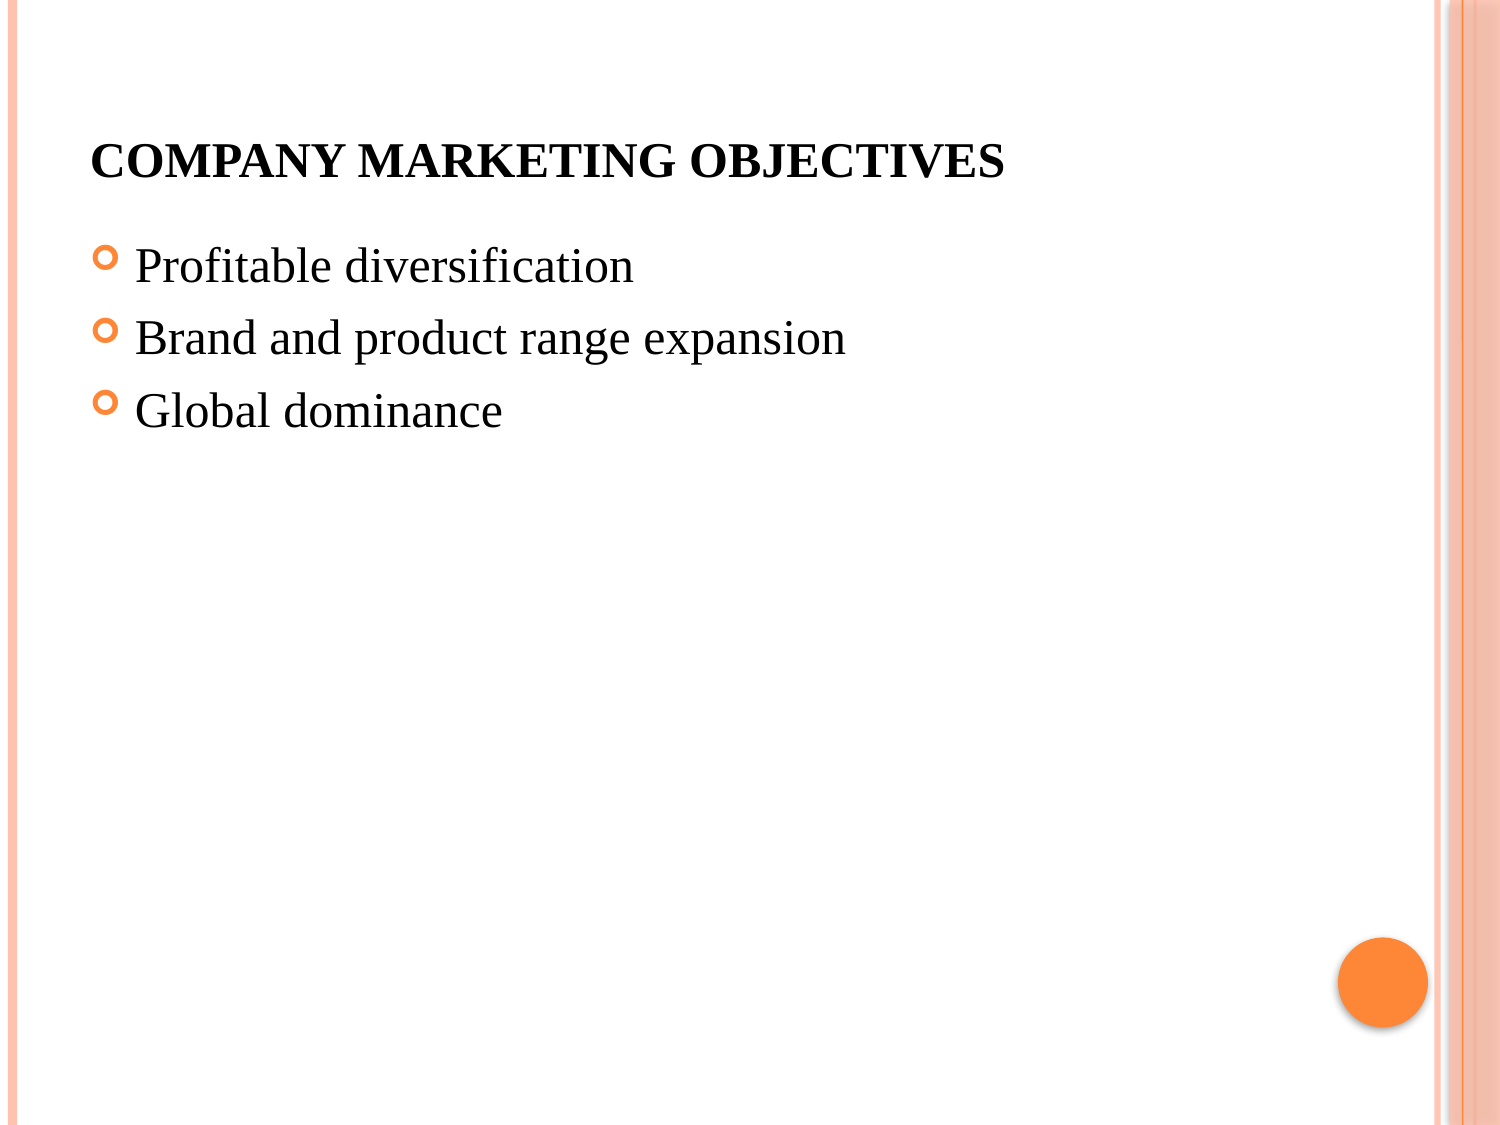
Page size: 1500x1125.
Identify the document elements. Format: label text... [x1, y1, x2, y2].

list Profitable diversification Brand and product range expansion Global dominance [75, 224, 1425, 968]
title Company Marketing Objectives [75, 75, 1300, 196]
